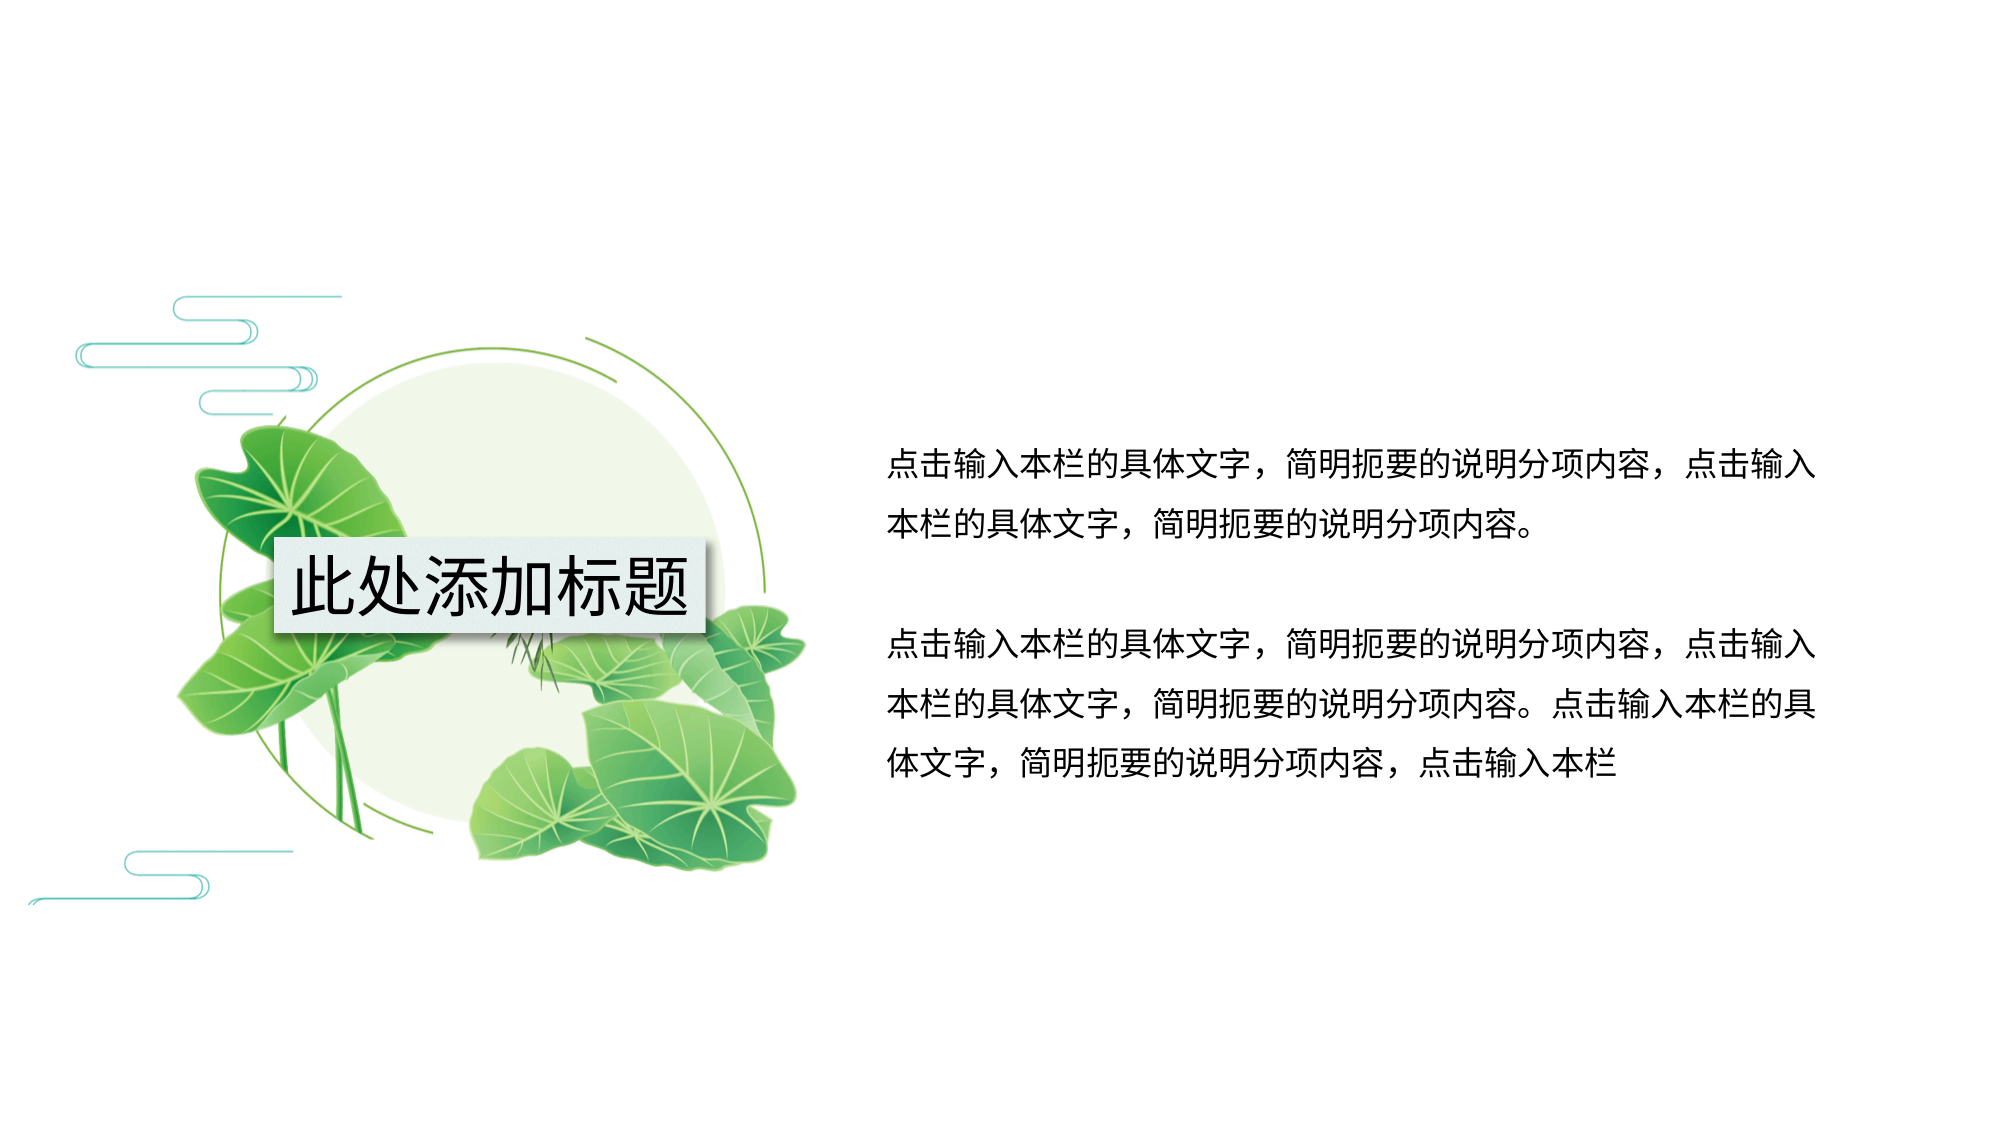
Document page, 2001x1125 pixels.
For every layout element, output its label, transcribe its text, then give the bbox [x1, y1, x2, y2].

text_box 点击输入本栏的具体文字，简明扼要的说明分项内容，点击输入本栏的具体文字，简明扼要的说明分项内容。 点击输入本栏的具体文字，简明扼要的说明分项内容，点击输入本栏的具体文字，简明扼要的说明分项内容。点击输入本栏的具体文字，简明扼要的说明分项内容，点击输入本栏 [985, 415, 1865, 790]
picture [0, 266, 985, 905]
